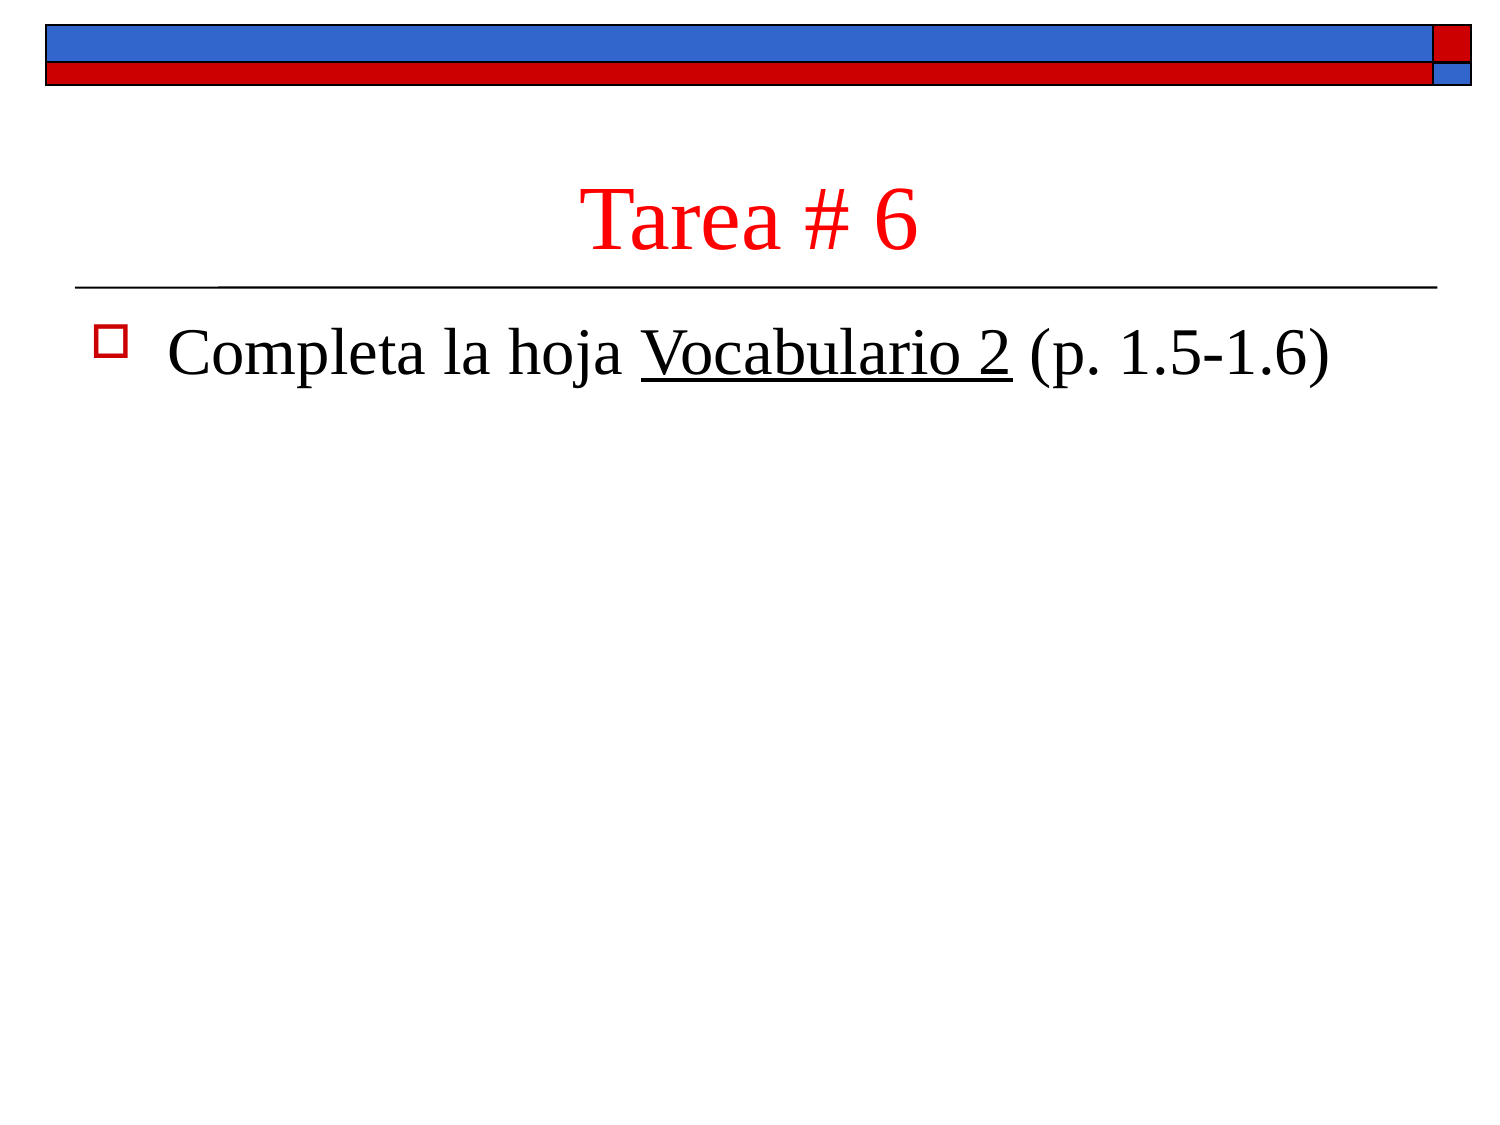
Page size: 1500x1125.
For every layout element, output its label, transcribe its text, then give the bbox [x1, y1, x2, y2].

title Tarea # 6 [75, 87, 1425, 275]
list Completa la hoja Vocabulario 2 (p. 1.5-1.6) [75, 299, 1425, 1006]
